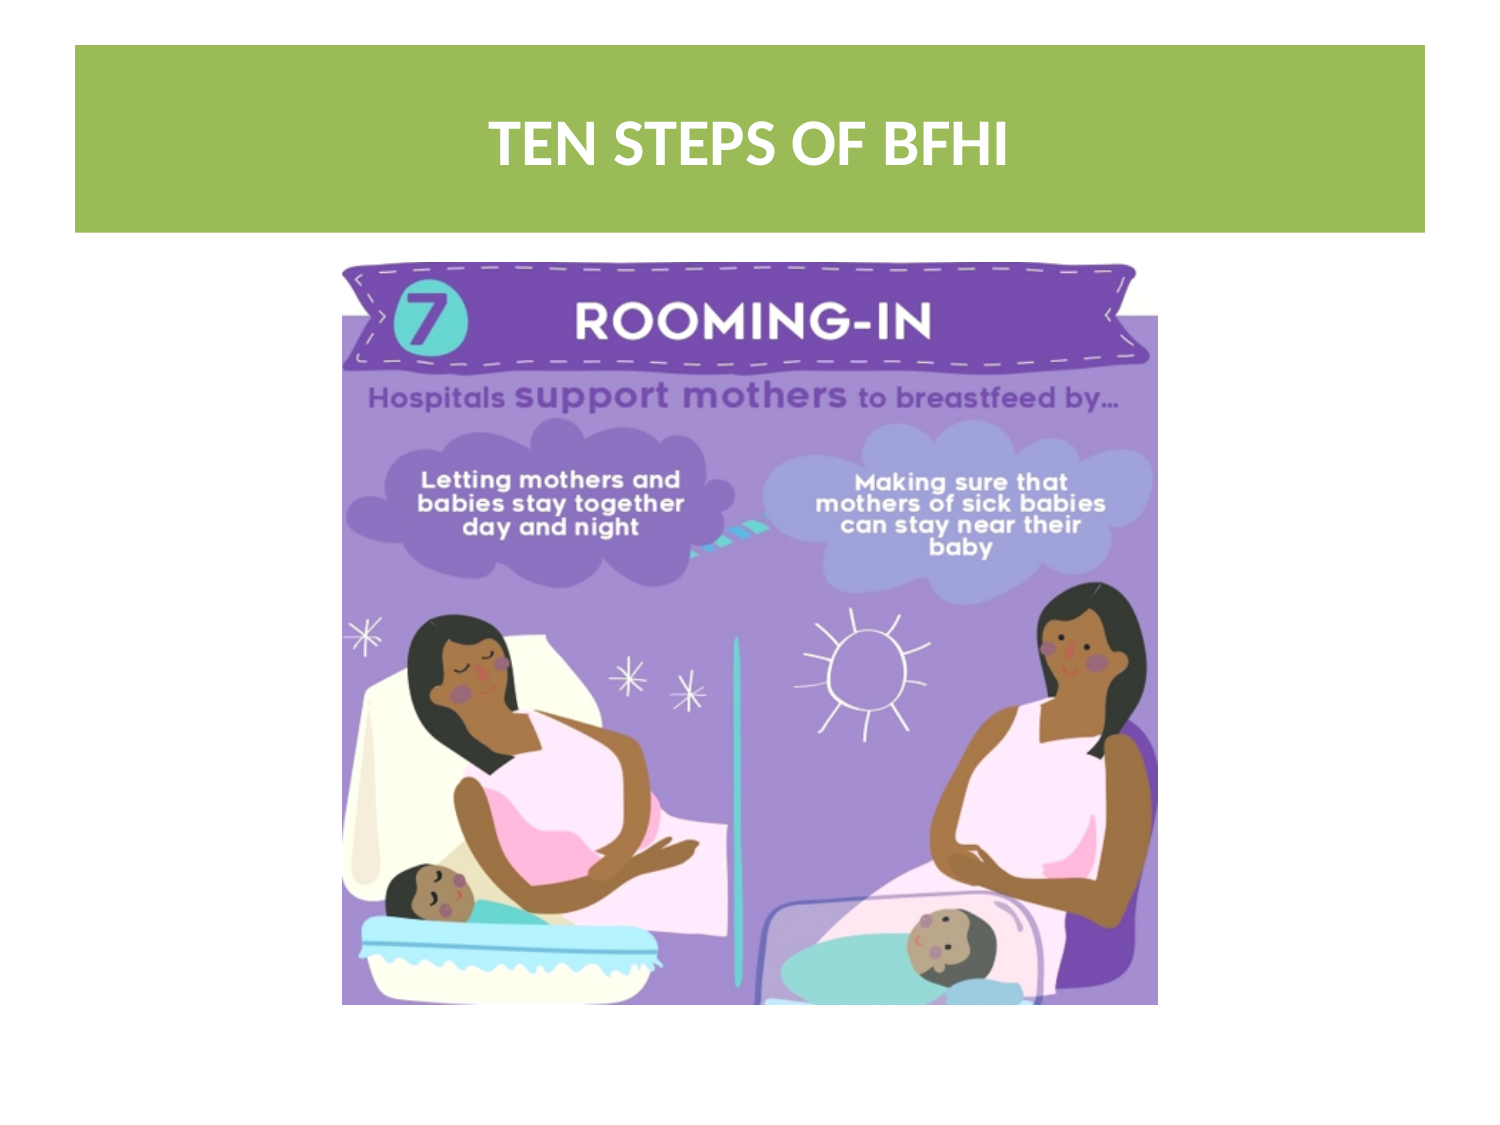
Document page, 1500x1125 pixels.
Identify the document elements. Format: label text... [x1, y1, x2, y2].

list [342, 262, 1158, 1006]
title TEN STEPS OF BFHI [75, 45, 1425, 233]
